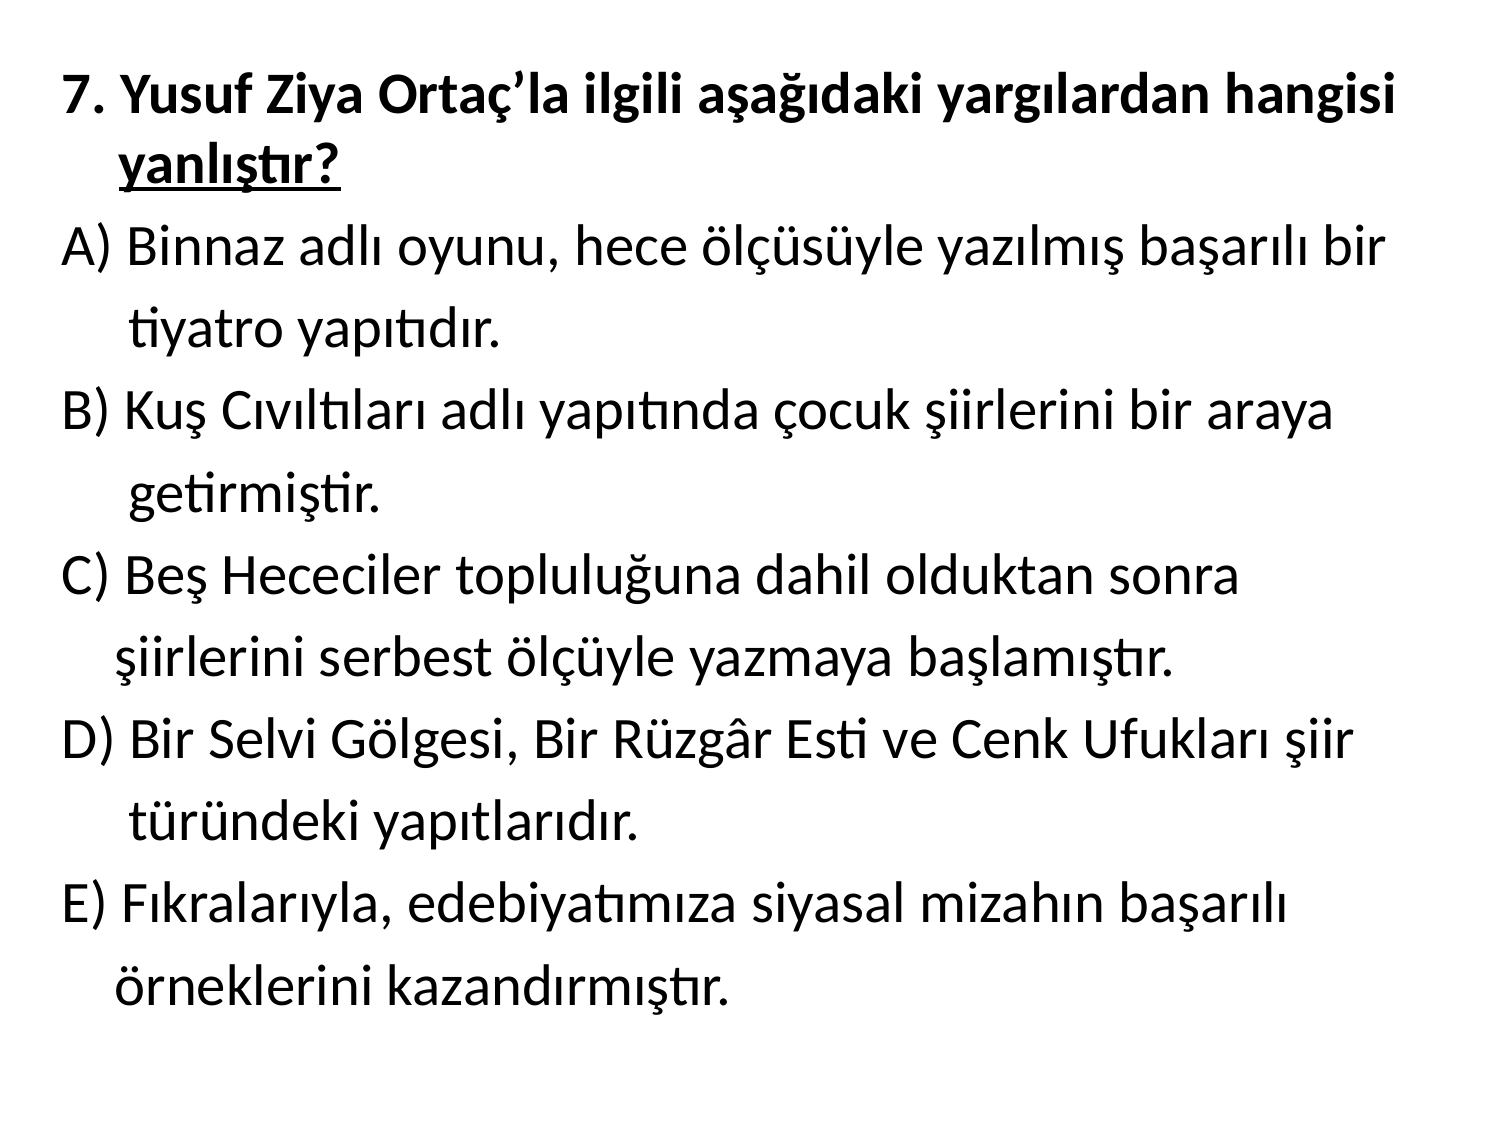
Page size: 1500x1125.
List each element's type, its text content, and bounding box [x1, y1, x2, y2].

list 7. Yusuf Ziya Ortaç’la ilgili aşağıdaki yargılardan hangisi yanlıştır? A) Binnaz adlı oyunu, hece ölçüsüyle yazılmış başarılı bir tiyatro yapıtıdır. B) Kuş Cıvıltıları adlı yapıtında çocuk şiirlerini bir araya getirmiştir. C) Beş Hececiler topluluğuna dahil olduktan sonra şiirlerini serbest ölçüyle yazmaya başlamıştır. D) Bir Selvi Gölgesi, Bir Rüzgâr Esti ve Cenk Ufukları şiir türündeki yapıtlarıdır. E) Fıkralarıyla, edebiyatımıza siyasal mizahın başarılı örneklerini kazandırmıştır. [46, 46, 1425, 1079]
